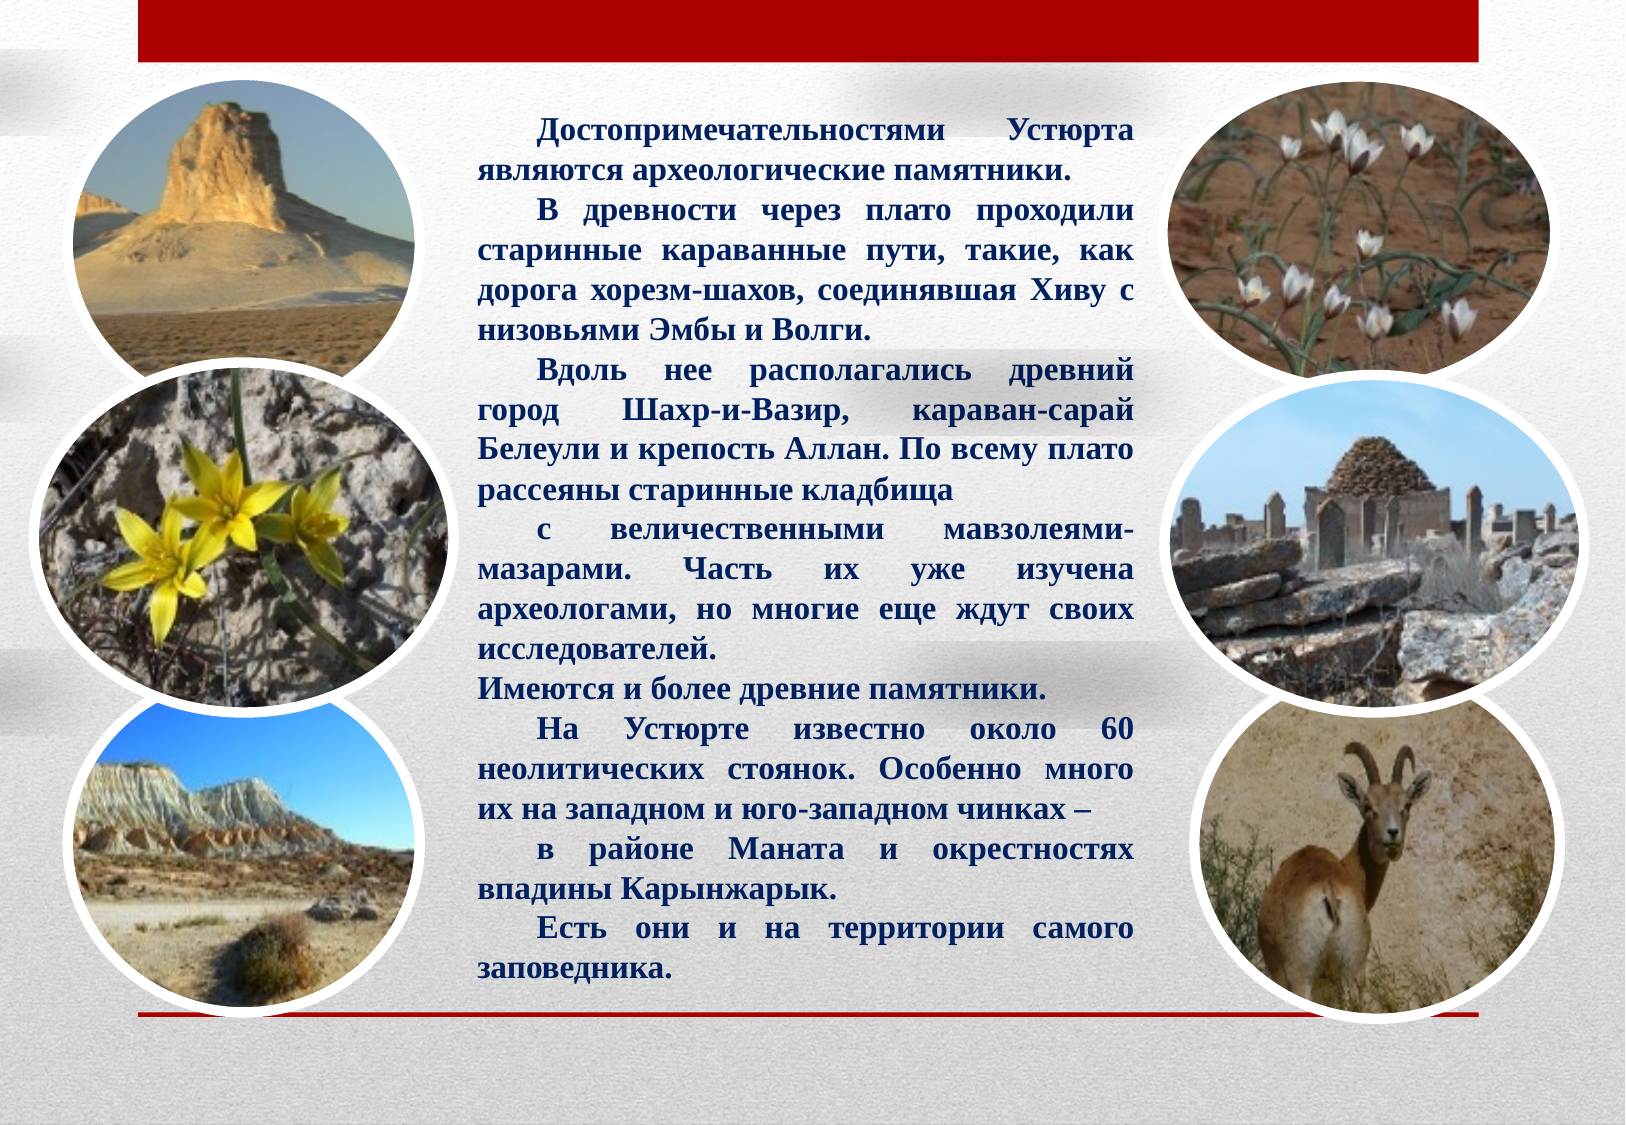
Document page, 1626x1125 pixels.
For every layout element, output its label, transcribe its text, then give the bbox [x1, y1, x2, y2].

text_box Достопримечательностями Устюрта являются археологические памятники. В древности через плато проходили старинные караванные пути, такие, как дорога хорезм-шахов, соединявшая Хиву с низовьями Эмбы и Волги. Вдоль нее располагались древний город Шахр-и-Вазир, караван-сарай Белеули и крепость Аллан. По всему плато рассеяны старинные кладбища с величественными мавзолеями-мазарами. Часть их уже изучена археологами, но многие еще ждут своих исследователей. Имеются и более древние памятники. На Устюрте известно около 60 неолитических стоянок. Особенно много их на западном и юго-западном чинках – в районе Маната и окрестностях впадины Карынжарык. Есть они и на территории самого заповедника. [462, 99, 1150, 993]
picture [1161, 75, 1586, 1020]
picture [32, 74, 455, 1014]
